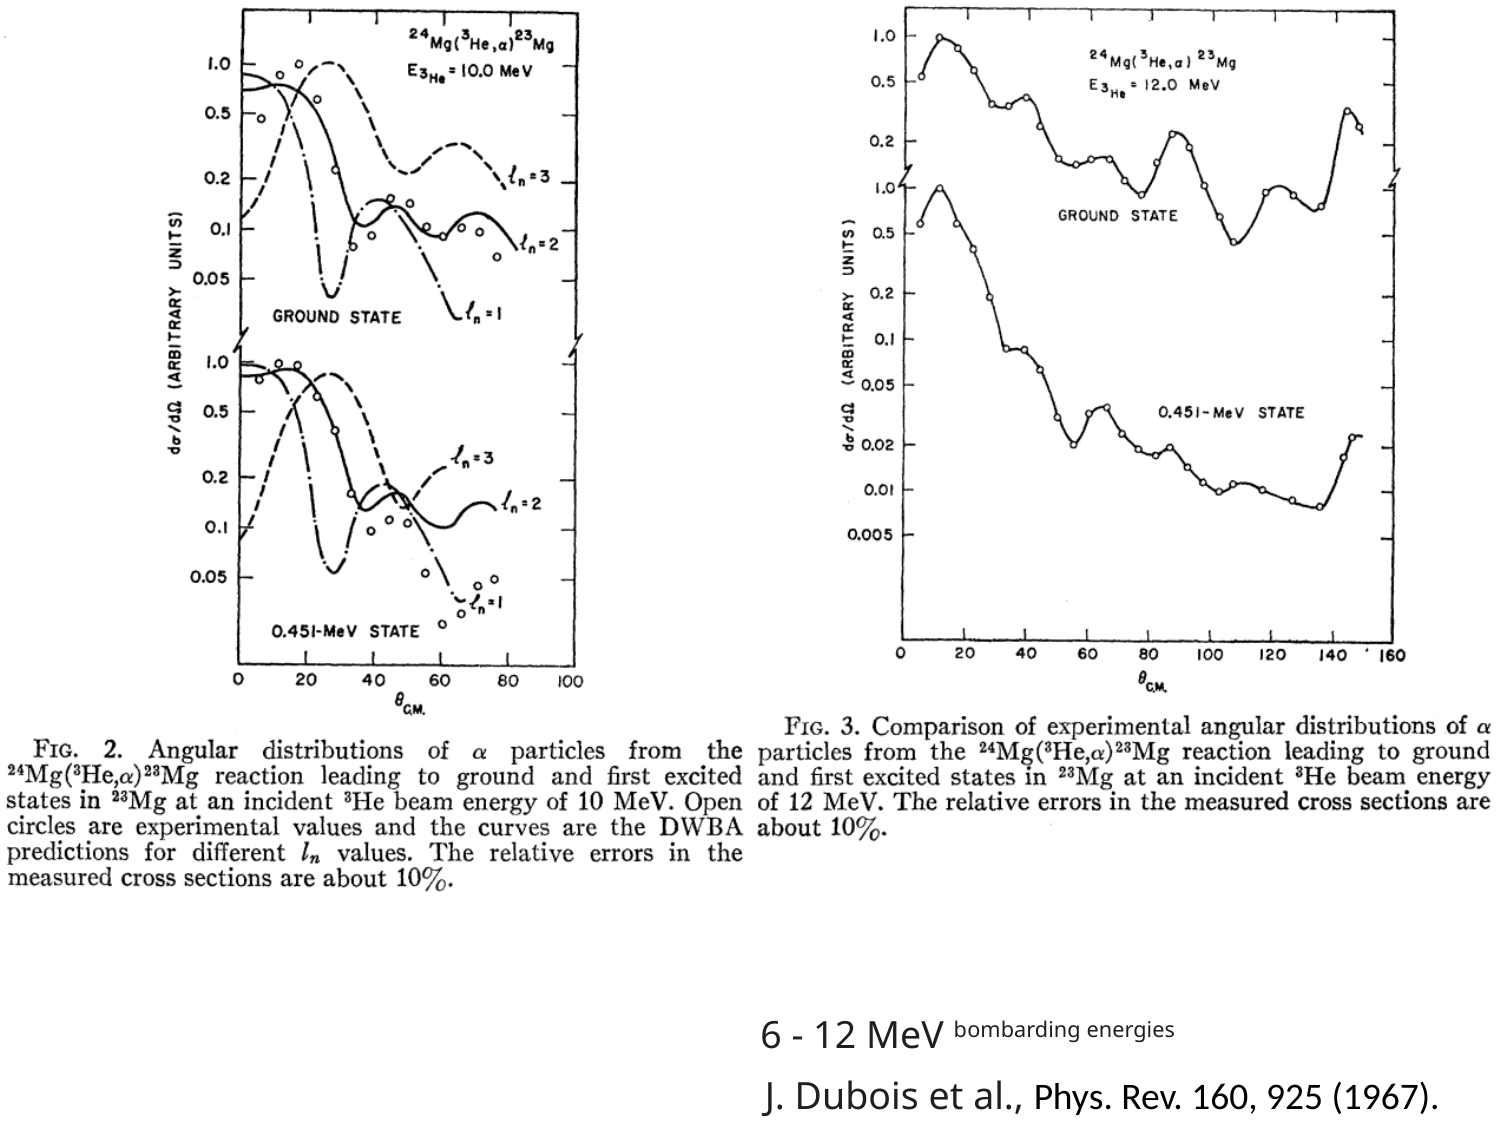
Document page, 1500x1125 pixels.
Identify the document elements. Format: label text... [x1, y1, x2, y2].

picture [0, 0, 1500, 899]
text_box J. Dubois et al., Phys. Rev. 160, 925 (1967). [749, 1064, 1500, 1125]
text_box 6 - 12 MeV bombarding energies [745, 1003, 1500, 1064]
